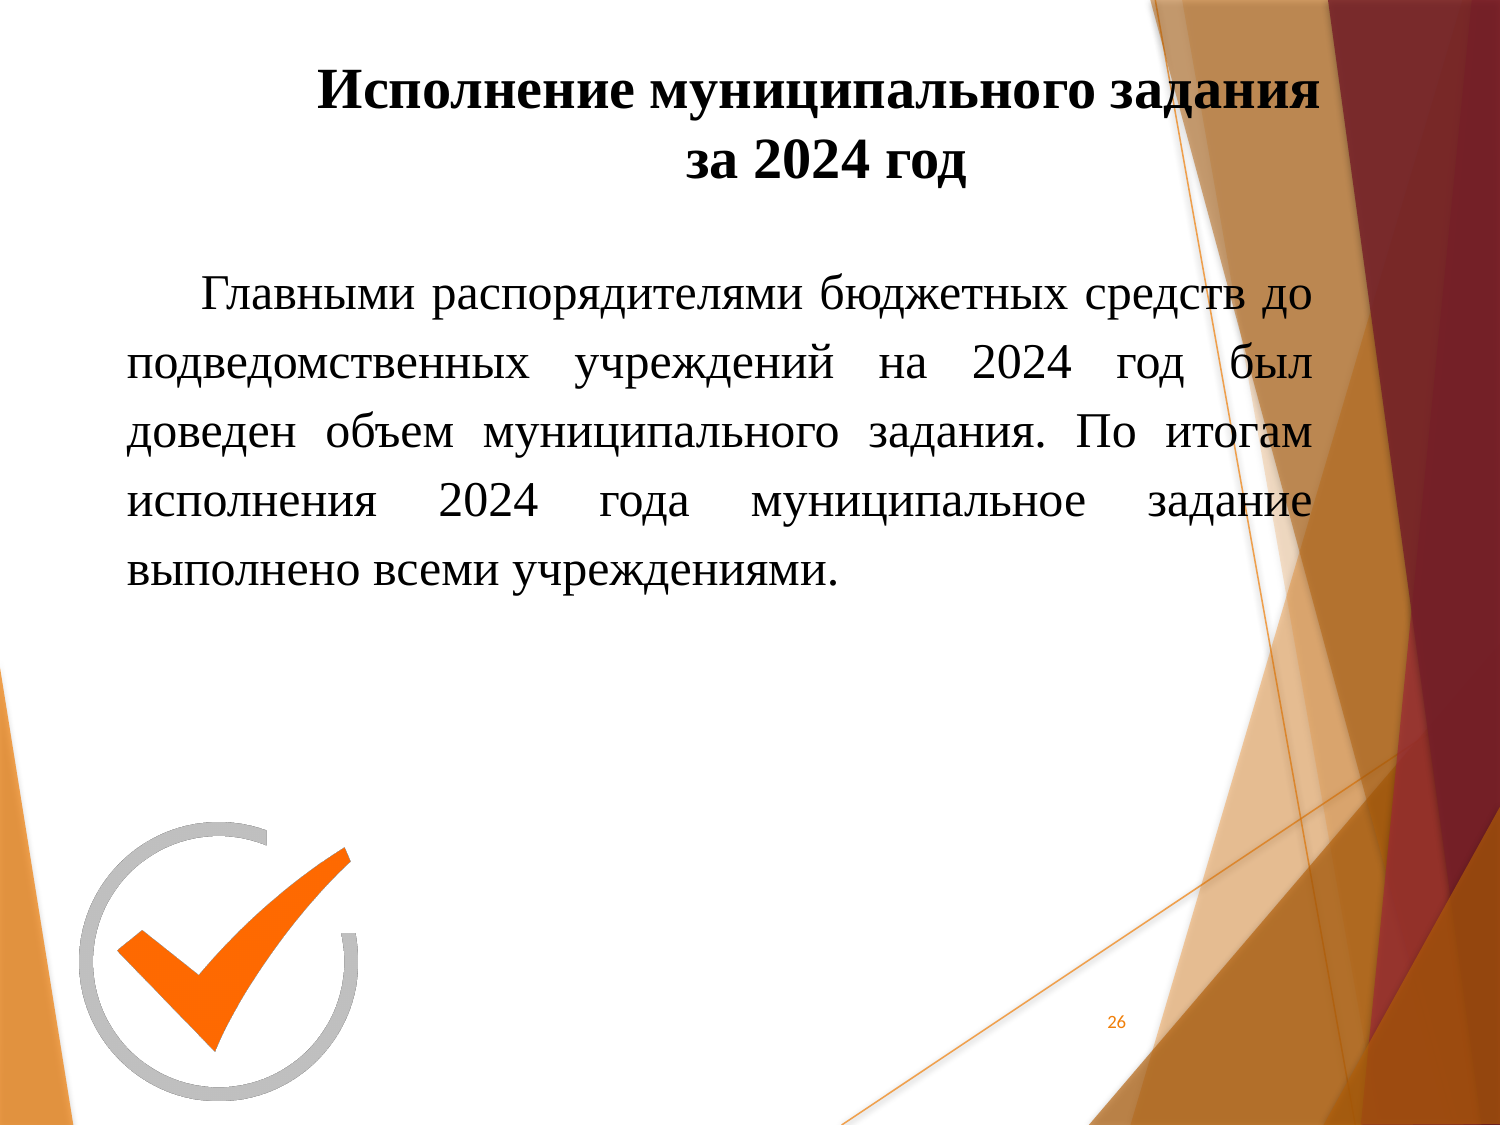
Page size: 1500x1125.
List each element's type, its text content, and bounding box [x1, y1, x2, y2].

slide_number 26 [1057, 991, 1142, 1051]
text_box Исполнение муниципального задания за 2024 год [218, 42, 1435, 198]
picture [79, 822, 358, 1101]
text_box Главными распорядителями бюджетных средств до подведомственных учреждений на 2024 год был доведен объем муниципального задания. По итогам исполнения 2024 года муниципальное задание выполнено всеми учреждениями. [112, 243, 1329, 604]
